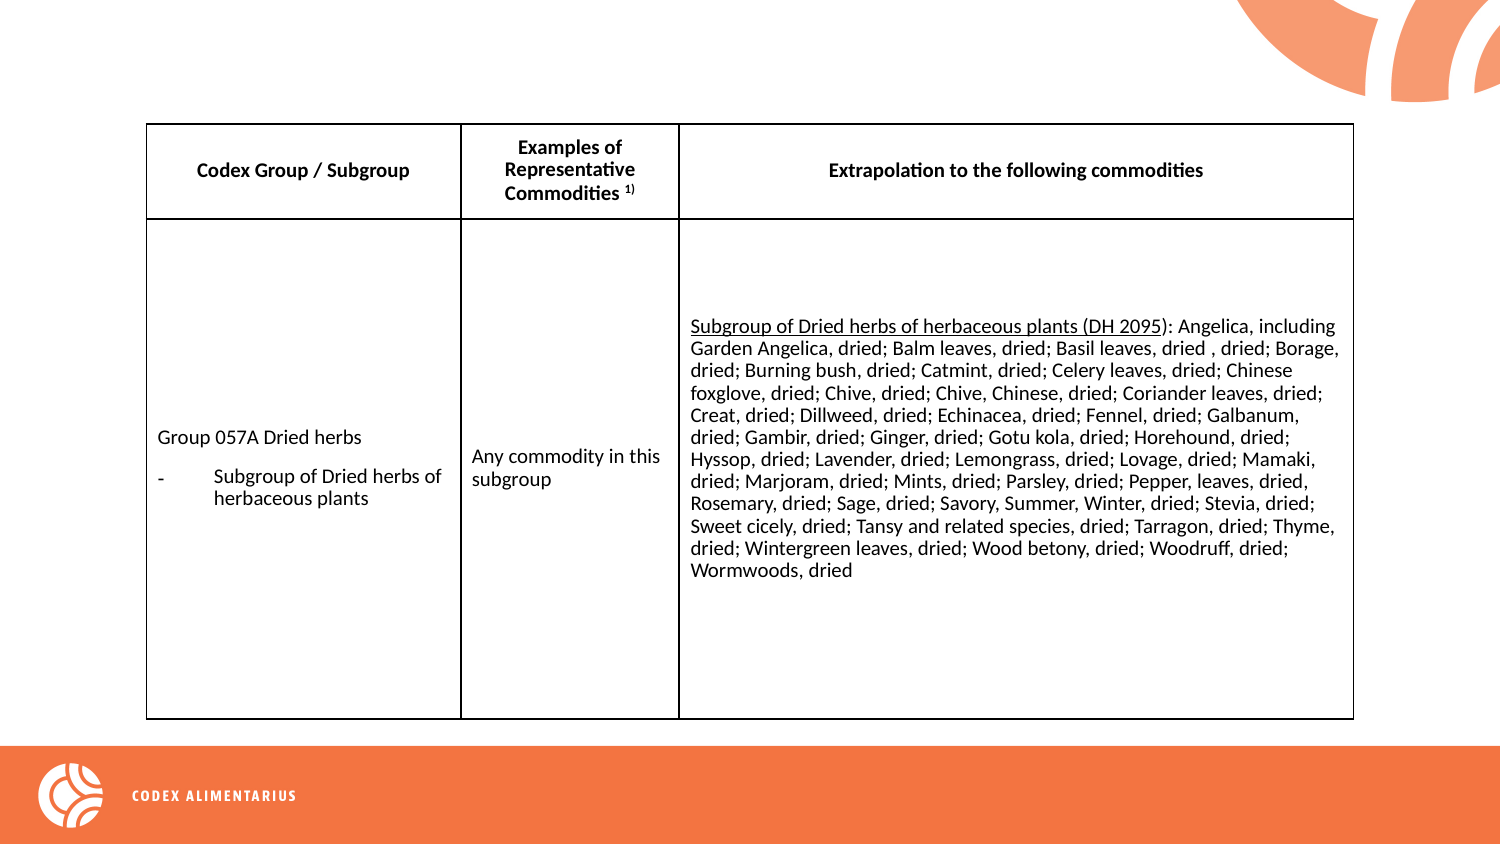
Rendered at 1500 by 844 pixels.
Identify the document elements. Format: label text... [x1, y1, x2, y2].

table_cell Any commodity in this subgroup [462, 220, 678, 718]
table_header Examples of Representative Commodities 1) [462, 125, 678, 218]
table_cell Subgroup of Dried herbs of herbaceous plants (DH 2095): Angelica, including Garden Angelica, dried; Balm leaves, dried; Basil leaves, dried , dried; Borage, dried; Burning bush, dried; Catmint, dried; Celery leaves, dried; Chinese foxglove, dried; Chive, dried; Chive, Chinese, dried; Coriander leaves, dried; Creat, dried; Dillweed, dried; Echinacea, dried; Fennel, dried; Galbanum, dried; Gambir, dried; Ginger, dried; Gotu kola, dried; Horehound, dried; Hyssop, dried; Lavender, dried; Lemongrass, dried; Lovage, dried; Mamaki, dried; Marjoram, dried; Mints, dried; Parsley, dried; Pepper, leaves, dried, Rosemary, dried; Sage, dried; Savory, Summer, Winter, dried; Stevia, dried; Sweet cicely, dried; Tansy and related species, dried; Tarragon, dried; Thyme, dried; Wintergreen leaves, dried; Wood betony, dried; Woodruff, dried; Wormwoods, dried [680, 220, 1353, 718]
table_header Codex Group / Subgroup [147, 125, 460, 218]
picture [0, 0, 1500, 844]
table_header Extrapolation to the following commodities [680, 125, 1353, 218]
table_cell Group 057A Dried herbs Subgroup of Dried herbs of herbaceous plants [147, 220, 460, 718]
